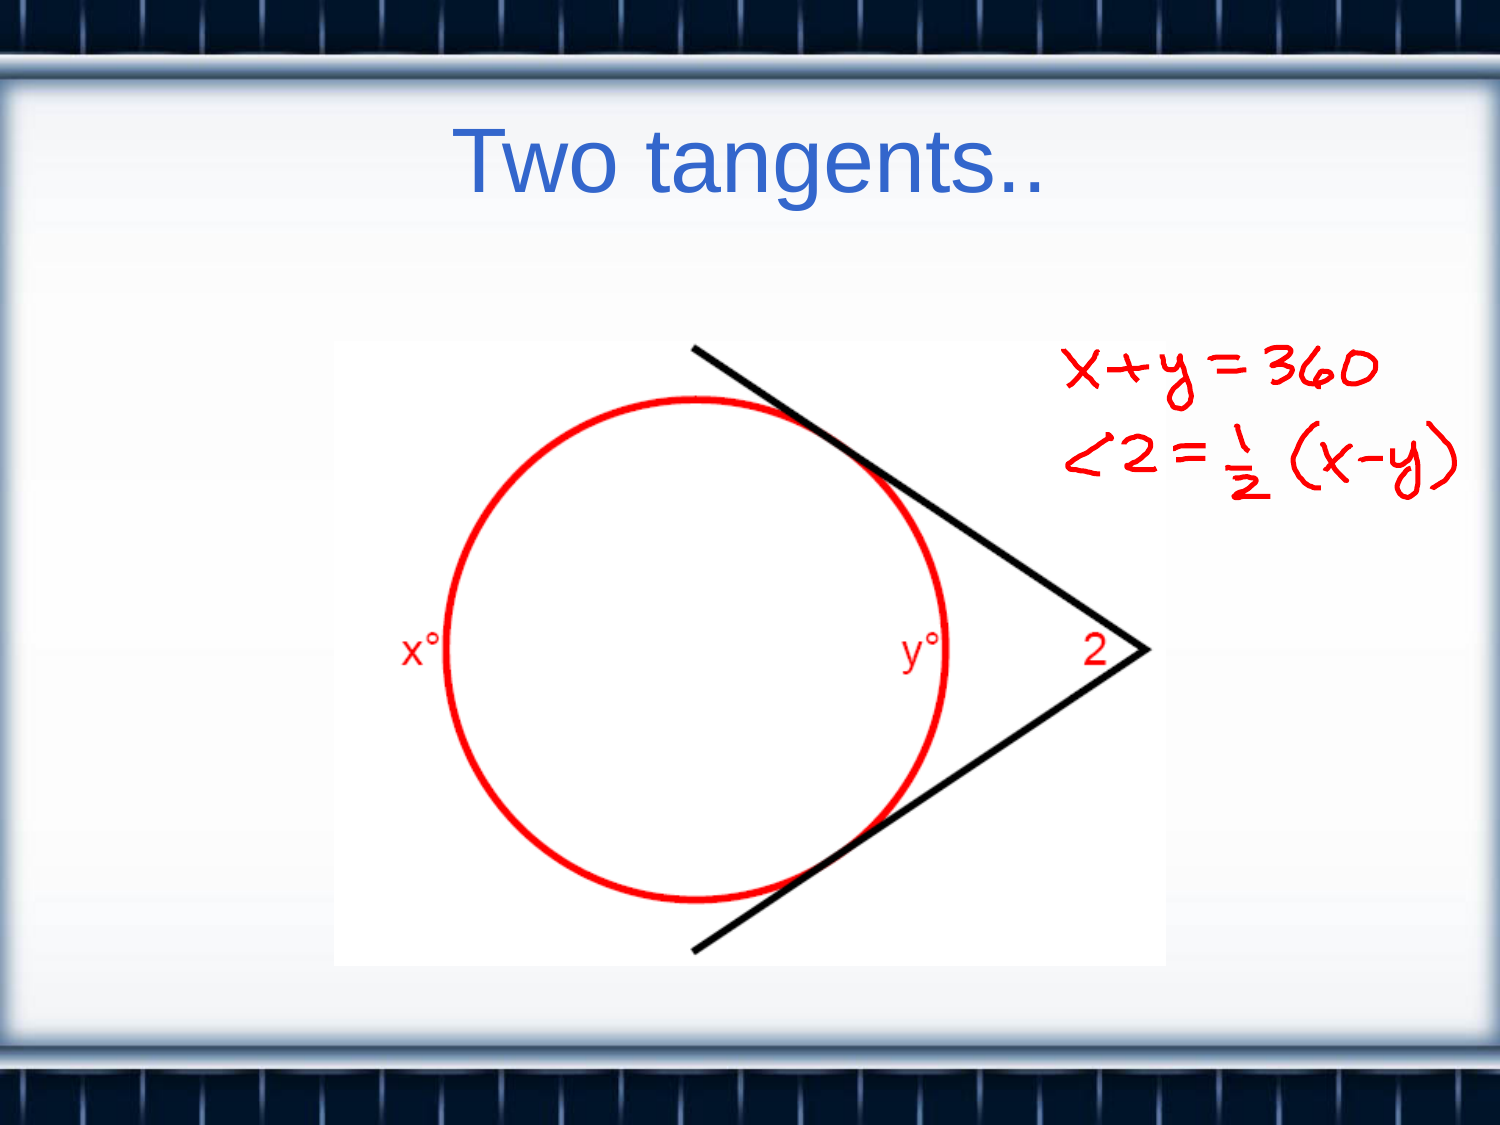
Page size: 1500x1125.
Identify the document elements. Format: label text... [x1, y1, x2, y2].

picture [0, 0, 1500, 1125]
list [334, 341, 1166, 966]
title Two tangents.. [74, 62, 1426, 251]
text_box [1063, 347, 1455, 498]
